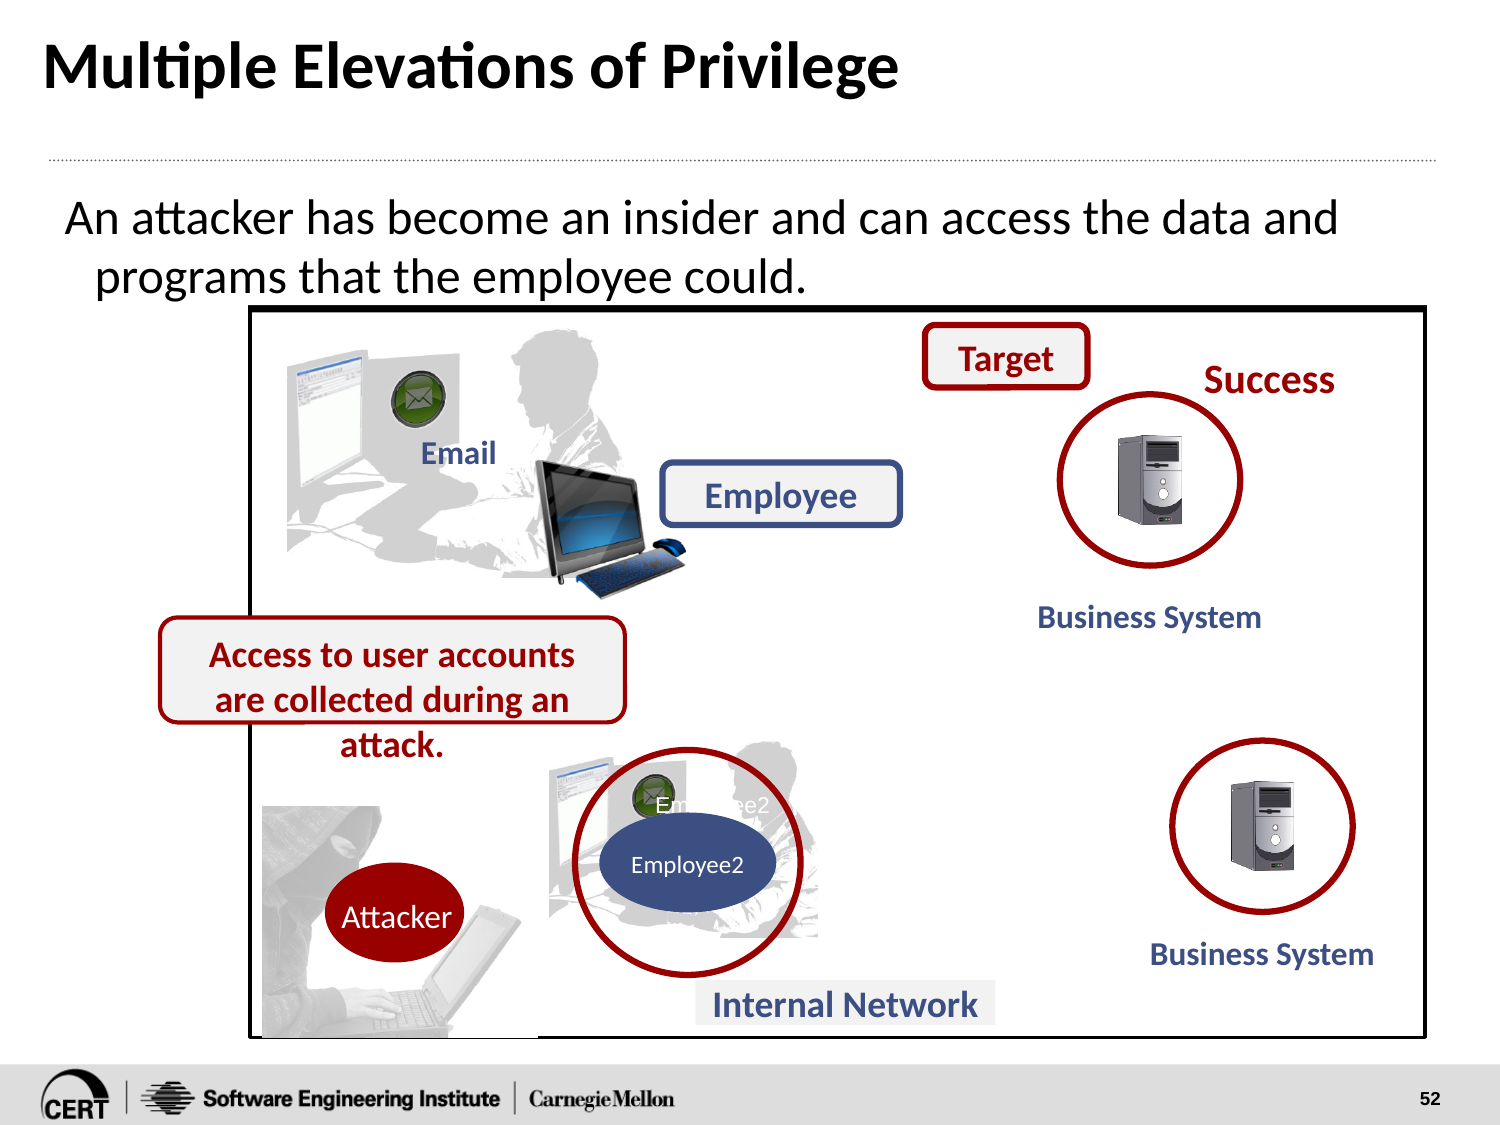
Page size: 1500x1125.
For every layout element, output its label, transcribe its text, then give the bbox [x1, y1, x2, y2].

picture [287, 324, 688, 601]
picture [549, 737, 818, 938]
text_box Access to user accounts are collected during an attack. [159, 617, 625, 723]
text_box Employee [691, 462, 900, 525]
text_box [1059, 394, 1241, 566]
text_box Business System [1112, 924, 1413, 980]
text_box Success [1164, 344, 1375, 410]
text_box [1172, 740, 1353, 912]
text_box [249, 306, 1425, 313]
picture [262, 806, 538, 1038]
text_box Target [924, 324, 1088, 388]
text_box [599, 812, 777, 913]
picture [24, 1065, 688, 1125]
text_box [613, 947, 763, 975]
title Multiple Elevations of Privilege [42, 37, 1434, 155]
text_box [249, 313, 1425, 1038]
picture [1118, 435, 1182, 525]
text_box Internal Network [695, 979, 996, 1026]
text_box An attacker has become an insider and can access the data and programs that the employee could. [49, 187, 1437, 306]
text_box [324, 862, 465, 963]
picture [1230, 781, 1294, 872]
text_box Business System [999, 587, 1300, 643]
